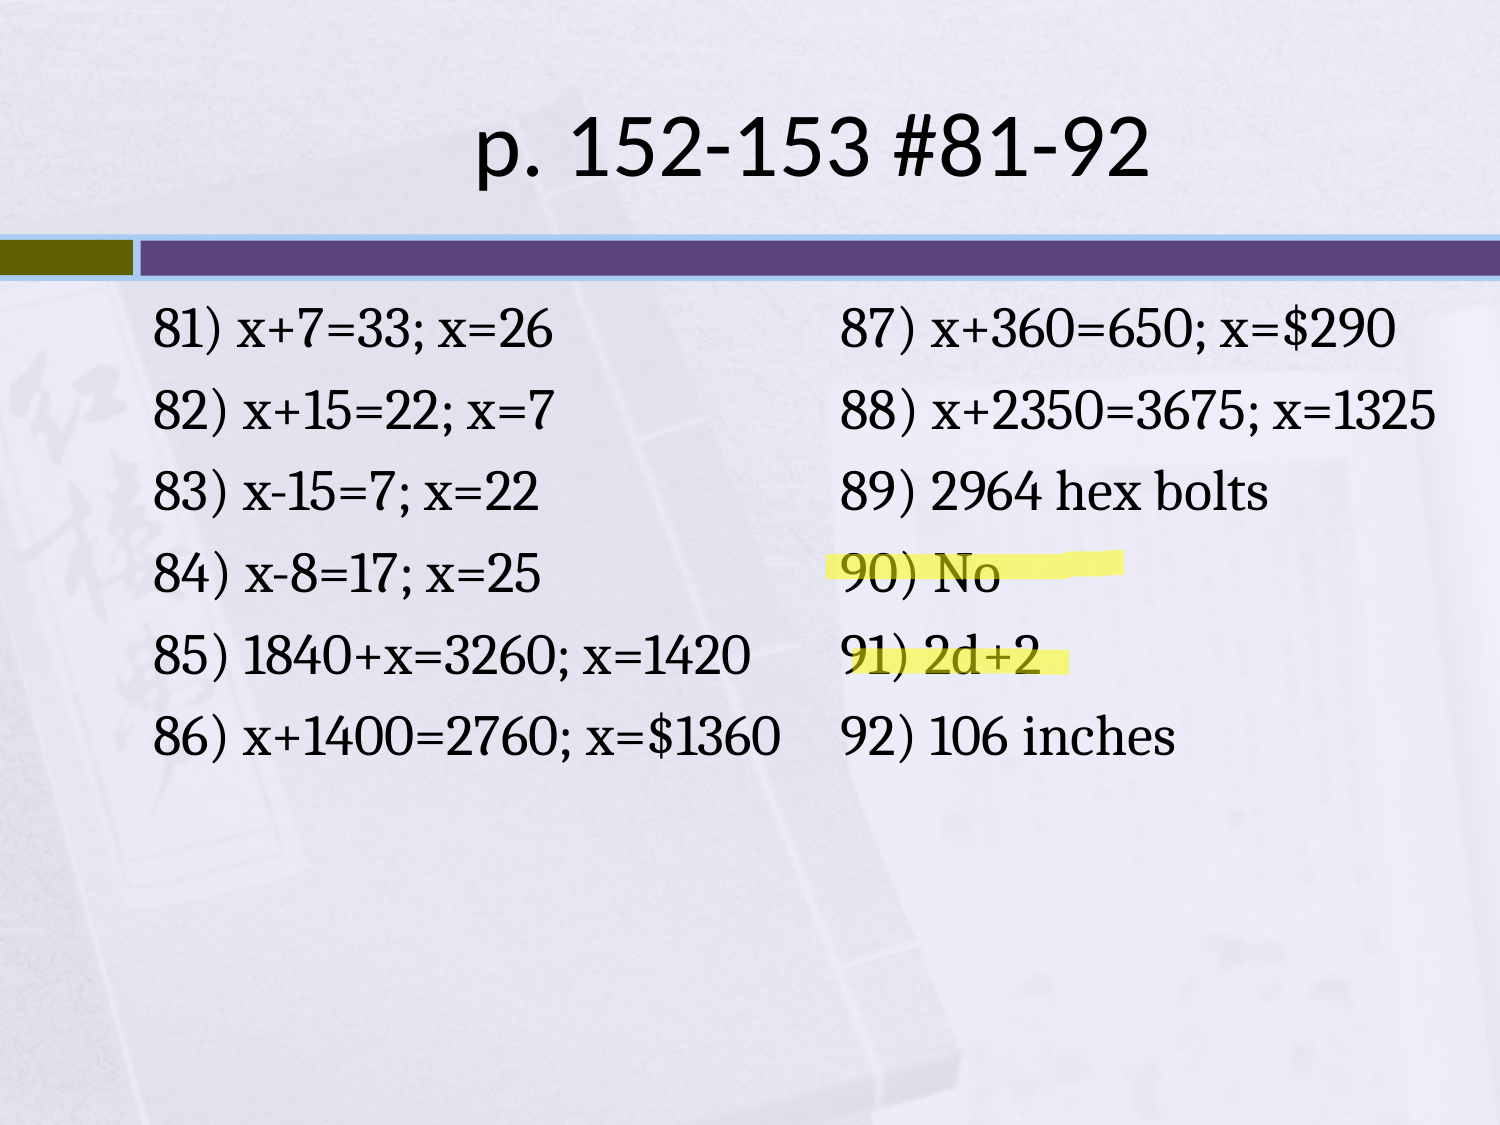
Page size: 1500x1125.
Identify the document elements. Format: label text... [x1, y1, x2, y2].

title p. 152-153 #81-92 [138, 46, 1489, 234]
list 87) x+360=650; x=$290 88) x+2350=3675; x=1325 89) 2964 hex bolts 90) No 91) 2d+2 92) 106 inches [825, 281, 1489, 1076]
list 81) x+7=33; x=26 82) x+15=22; x=7 83) x-15=7; x=22 84) x-8=17; x=25 85) 1840+x=3260; x=1420 86) x+1400=2760; x=$1360 [138, 281, 801, 1076]
text_box [852, 659, 1070, 664]
text_box [825, 561, 1124, 568]
